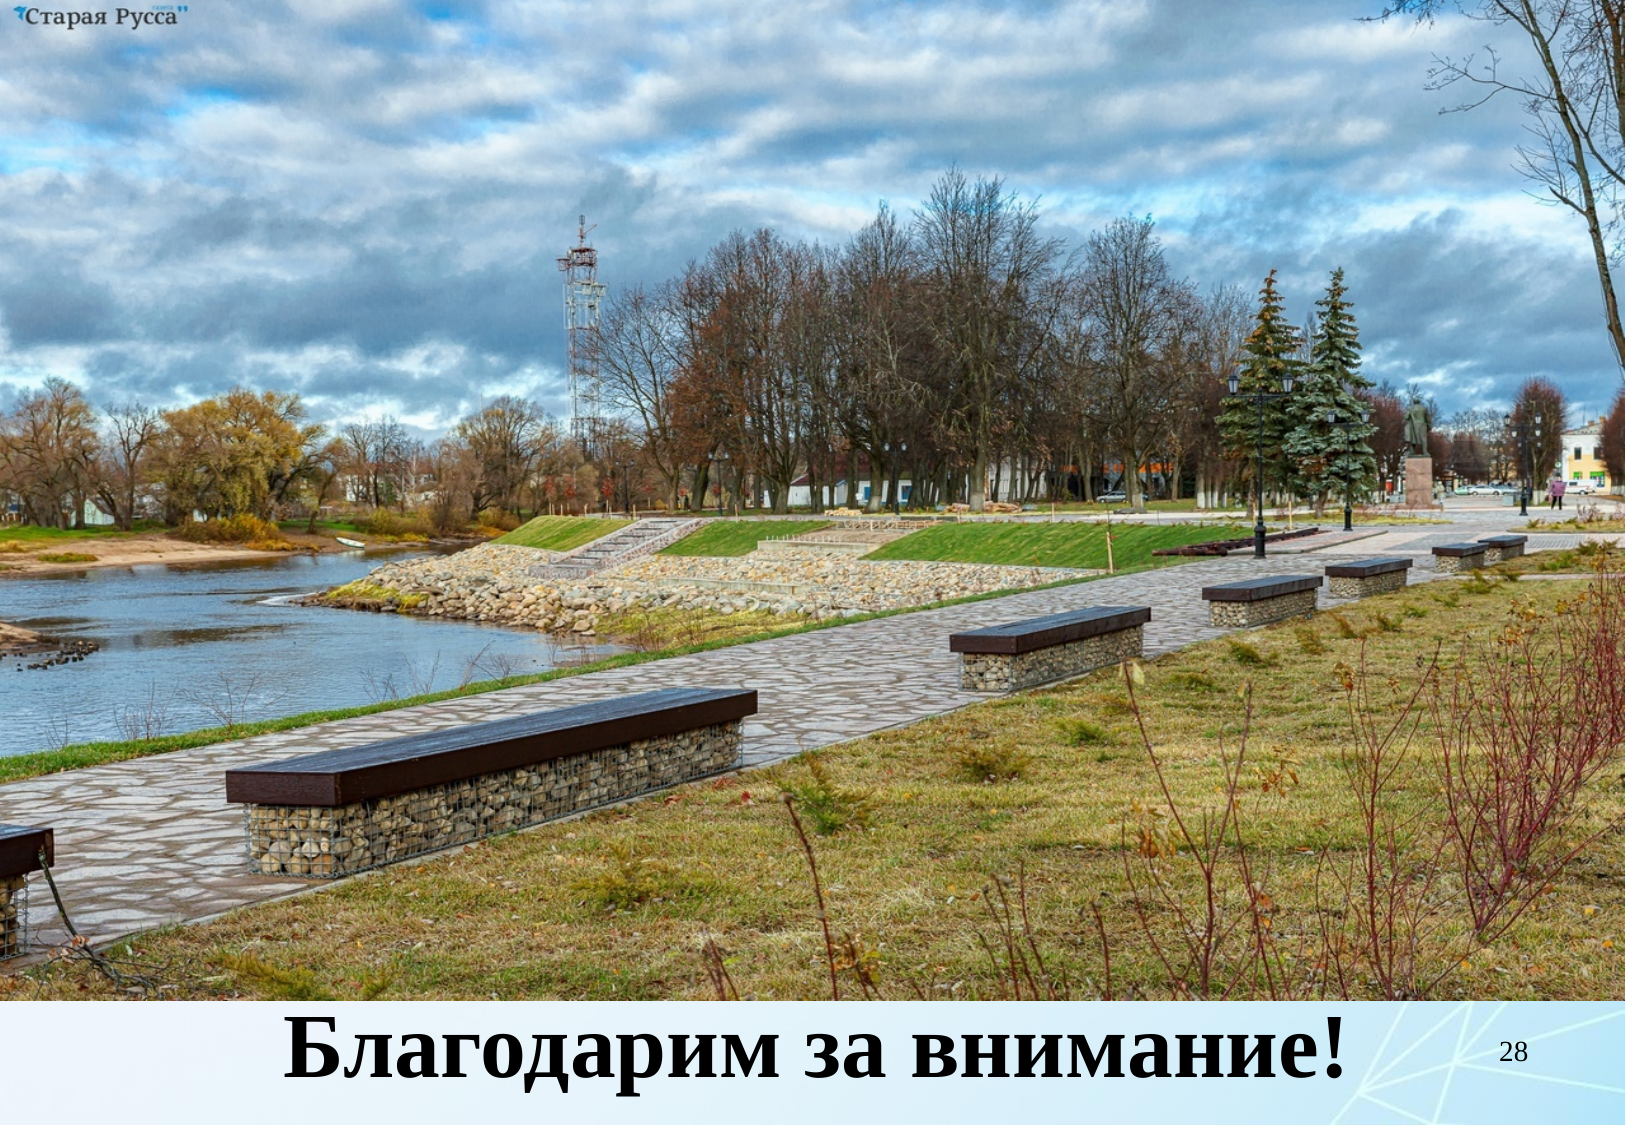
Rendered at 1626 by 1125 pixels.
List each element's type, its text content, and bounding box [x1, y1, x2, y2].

list Благодарим за внимание! [56, 1009, 1520, 1100]
slide_number 28 [1164, 1024, 1544, 1103]
picture [0, 0, 1626, 1125]
